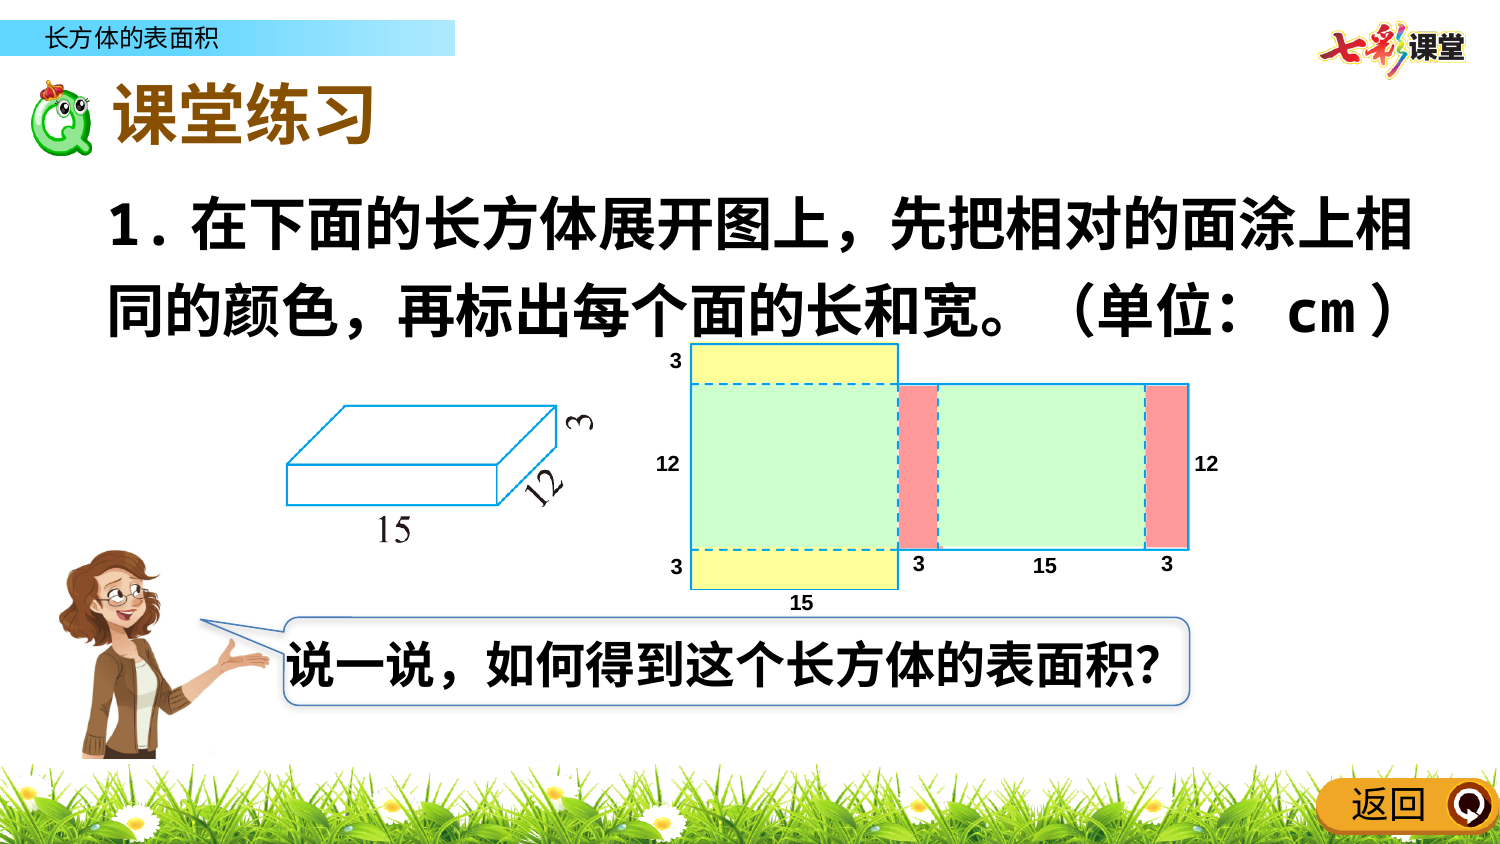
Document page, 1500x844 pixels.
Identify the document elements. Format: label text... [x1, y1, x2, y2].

text_box 3 [645, 544, 683, 586]
text_box 3 [644, 339, 689, 381]
text_box 12 [636, 442, 683, 484]
picture [1316, 20, 1468, 80]
text_box 说一说，如何得到这个长方体的表面积？ [274, 610, 1176, 701]
text_box [287, 616, 1191, 707]
picture [0, 764, 1500, 844]
picture [31, 80, 92, 156]
text_box 课堂练习 [100, 67, 404, 159]
picture [277, 386, 598, 546]
picture [693, 346, 1186, 588]
text_box 1.在下面的长方体展开图上，先把相对的面涂上相同的颜色，再标出每个面的长和宽。（单位：cm） [91, 161, 1471, 352]
text_box 12 [1196, 442, 1238, 484]
picture [57, 548, 271, 760]
text_box 15 [770, 598, 833, 622]
picture [688, 341, 1192, 590]
